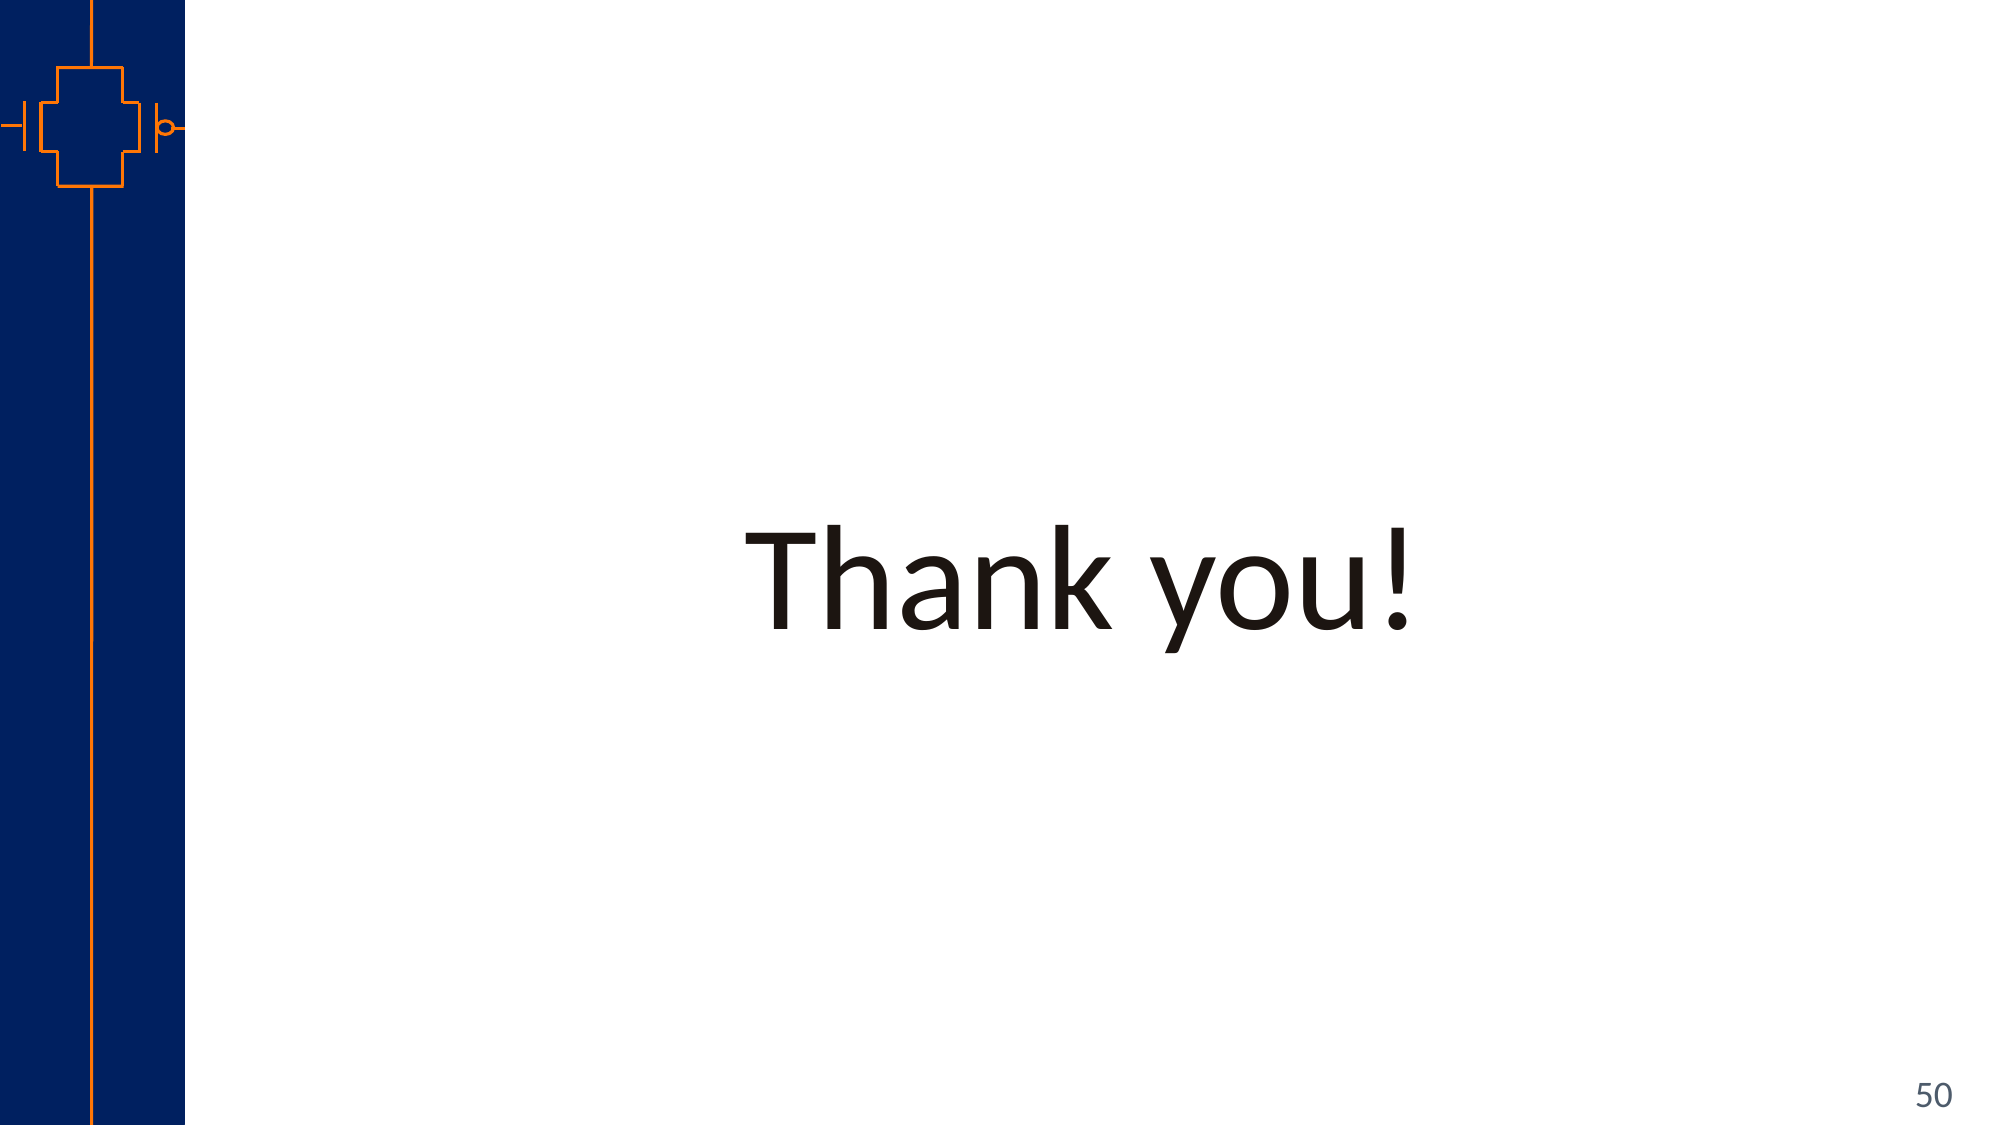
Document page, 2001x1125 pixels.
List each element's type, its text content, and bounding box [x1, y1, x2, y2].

list Thank you! [266, 472, 1900, 1049]
slide_number 50 [1899, 1062, 1984, 1123]
